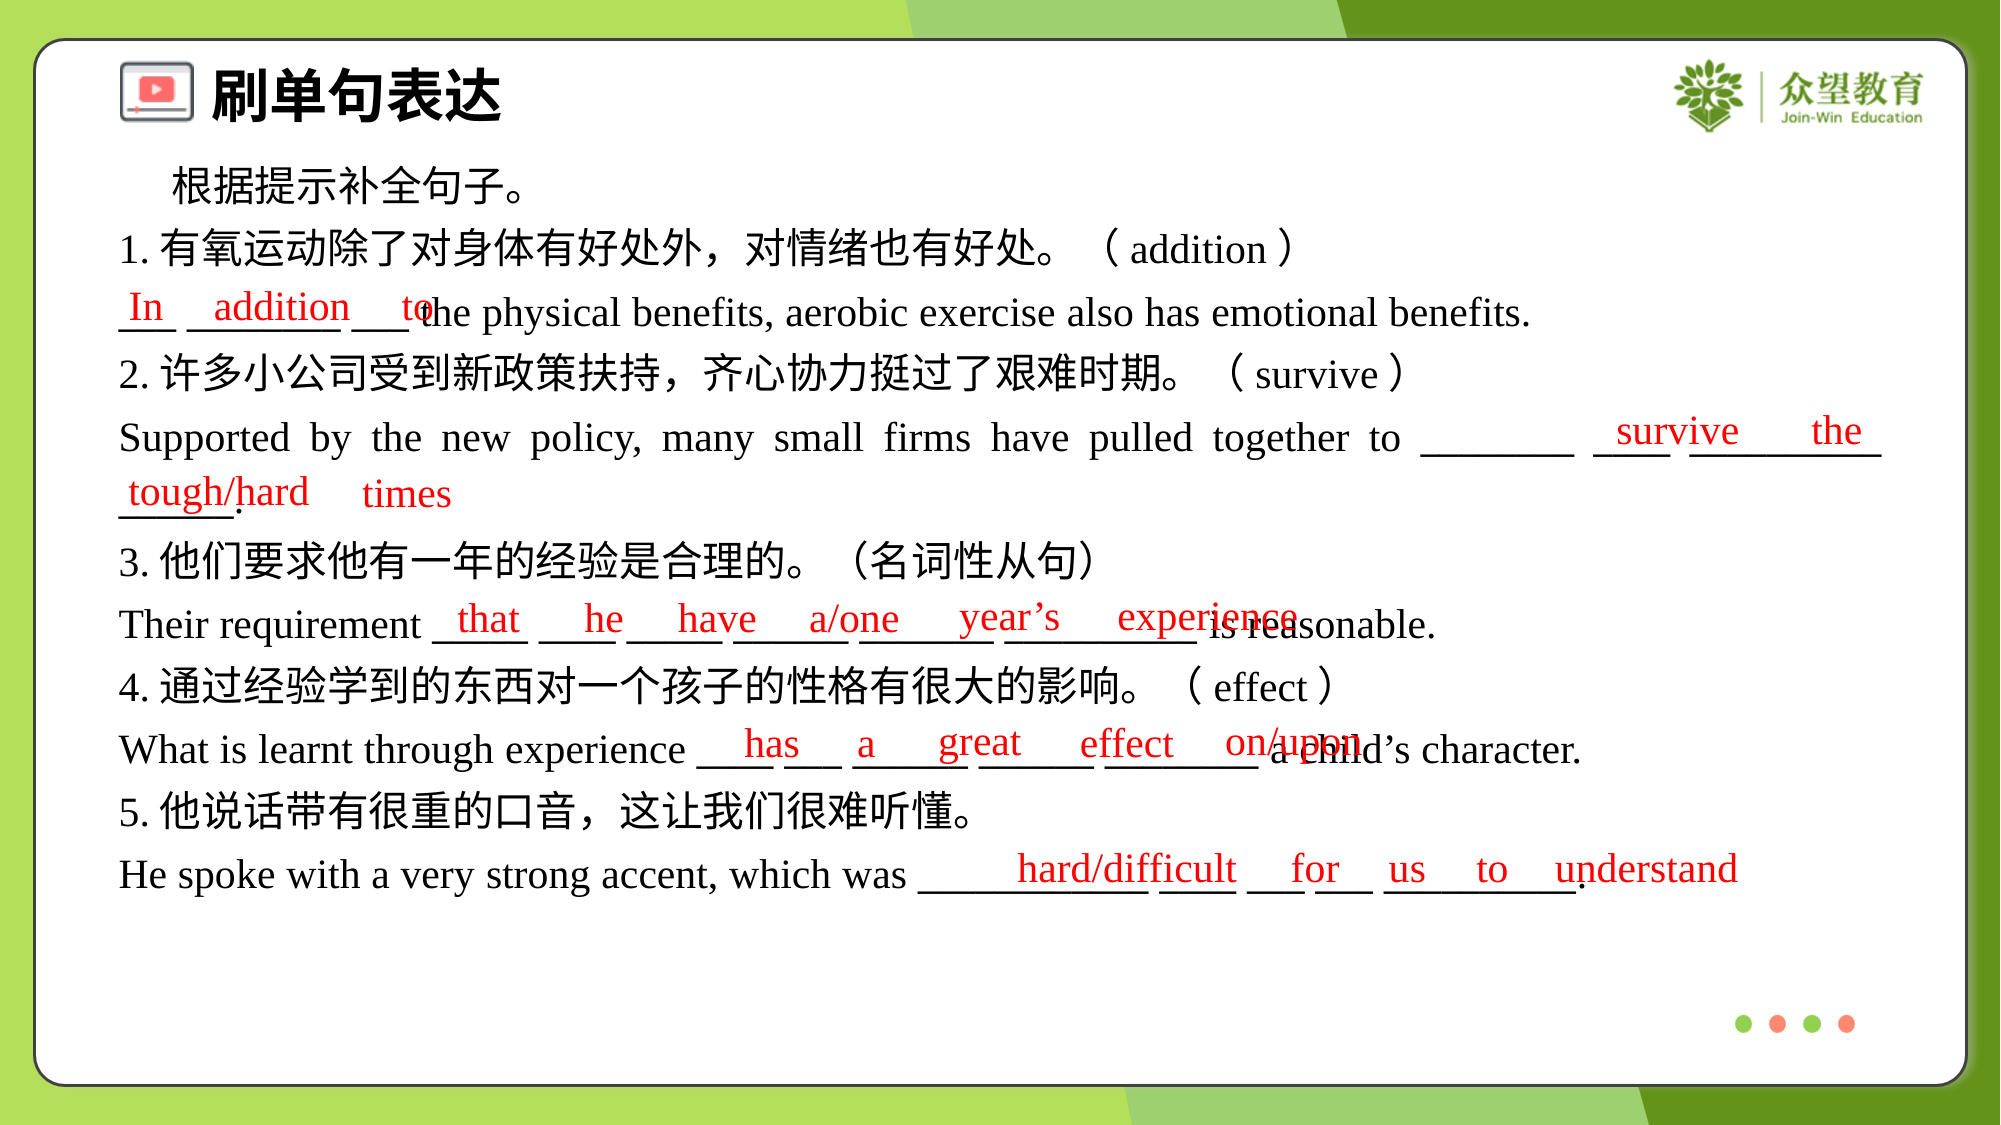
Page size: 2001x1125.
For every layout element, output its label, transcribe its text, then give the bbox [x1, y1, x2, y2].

text_box effect [1075, 703, 1179, 761]
text_box that [452, 578, 525, 636]
text_box hard/difficult [1013, 828, 1241, 886]
picture [0, 0, 2000, 1125]
text_box a/one [804, 578, 905, 636]
text_box have [673, 578, 762, 636]
text_box the [1806, 390, 1867, 449]
text_box addition [209, 265, 356, 324]
text_box to [397, 265, 439, 324]
text_box times [357, 453, 457, 511]
text_box us [1384, 828, 1431, 886]
text_box he [579, 578, 629, 636]
text_box has [739, 703, 805, 761]
text_box In [124, 265, 169, 324]
text_box on/upon [1221, 701, 1367, 759]
text_box to [1471, 828, 1514, 886]
text_box great [933, 701, 1026, 759]
text_box tough/hard [124, 451, 314, 509]
text_box year’s [954, 576, 1065, 634]
text_box 2.许多小公司受到新政策扶持，齐心协力挺过了艰难时期。（survive） Supported by the new policy, many small firms have pulled together to ________ ____ __________ ______. [118, 334, 1883, 517]
text_box for [1286, 828, 1344, 886]
text_box experience [1112, 576, 1303, 634]
text_box 根据提示补全句子。 1.有氧运动除了对身体有好处外，对情绪也有好处。（addition） ___ ________ ___ the physical benefits, aerobic exercise also has emotional benefits. [118, 146, 1883, 329]
text_box survive [1611, 390, 1744, 449]
text_box a [852, 703, 881, 761]
text_box 3.他们要求他有一年的经验是合理的。（名词性从句） Their requirement _____ ____ _____ ______ _______ __________ is reasonable. 4.通过经验学到的东西对一个孩子的性格有很大的影响。（effect） What is learnt through experience ____ ___ ______ ______ ________ a child’s character. 5.他说话带有很重的口音，这让我们很难听懂。 He spoke with a very strong accent, which was ____________ ____ ___ ___ __________. [118, 522, 1883, 892]
text_box understand [1550, 828, 1743, 886]
